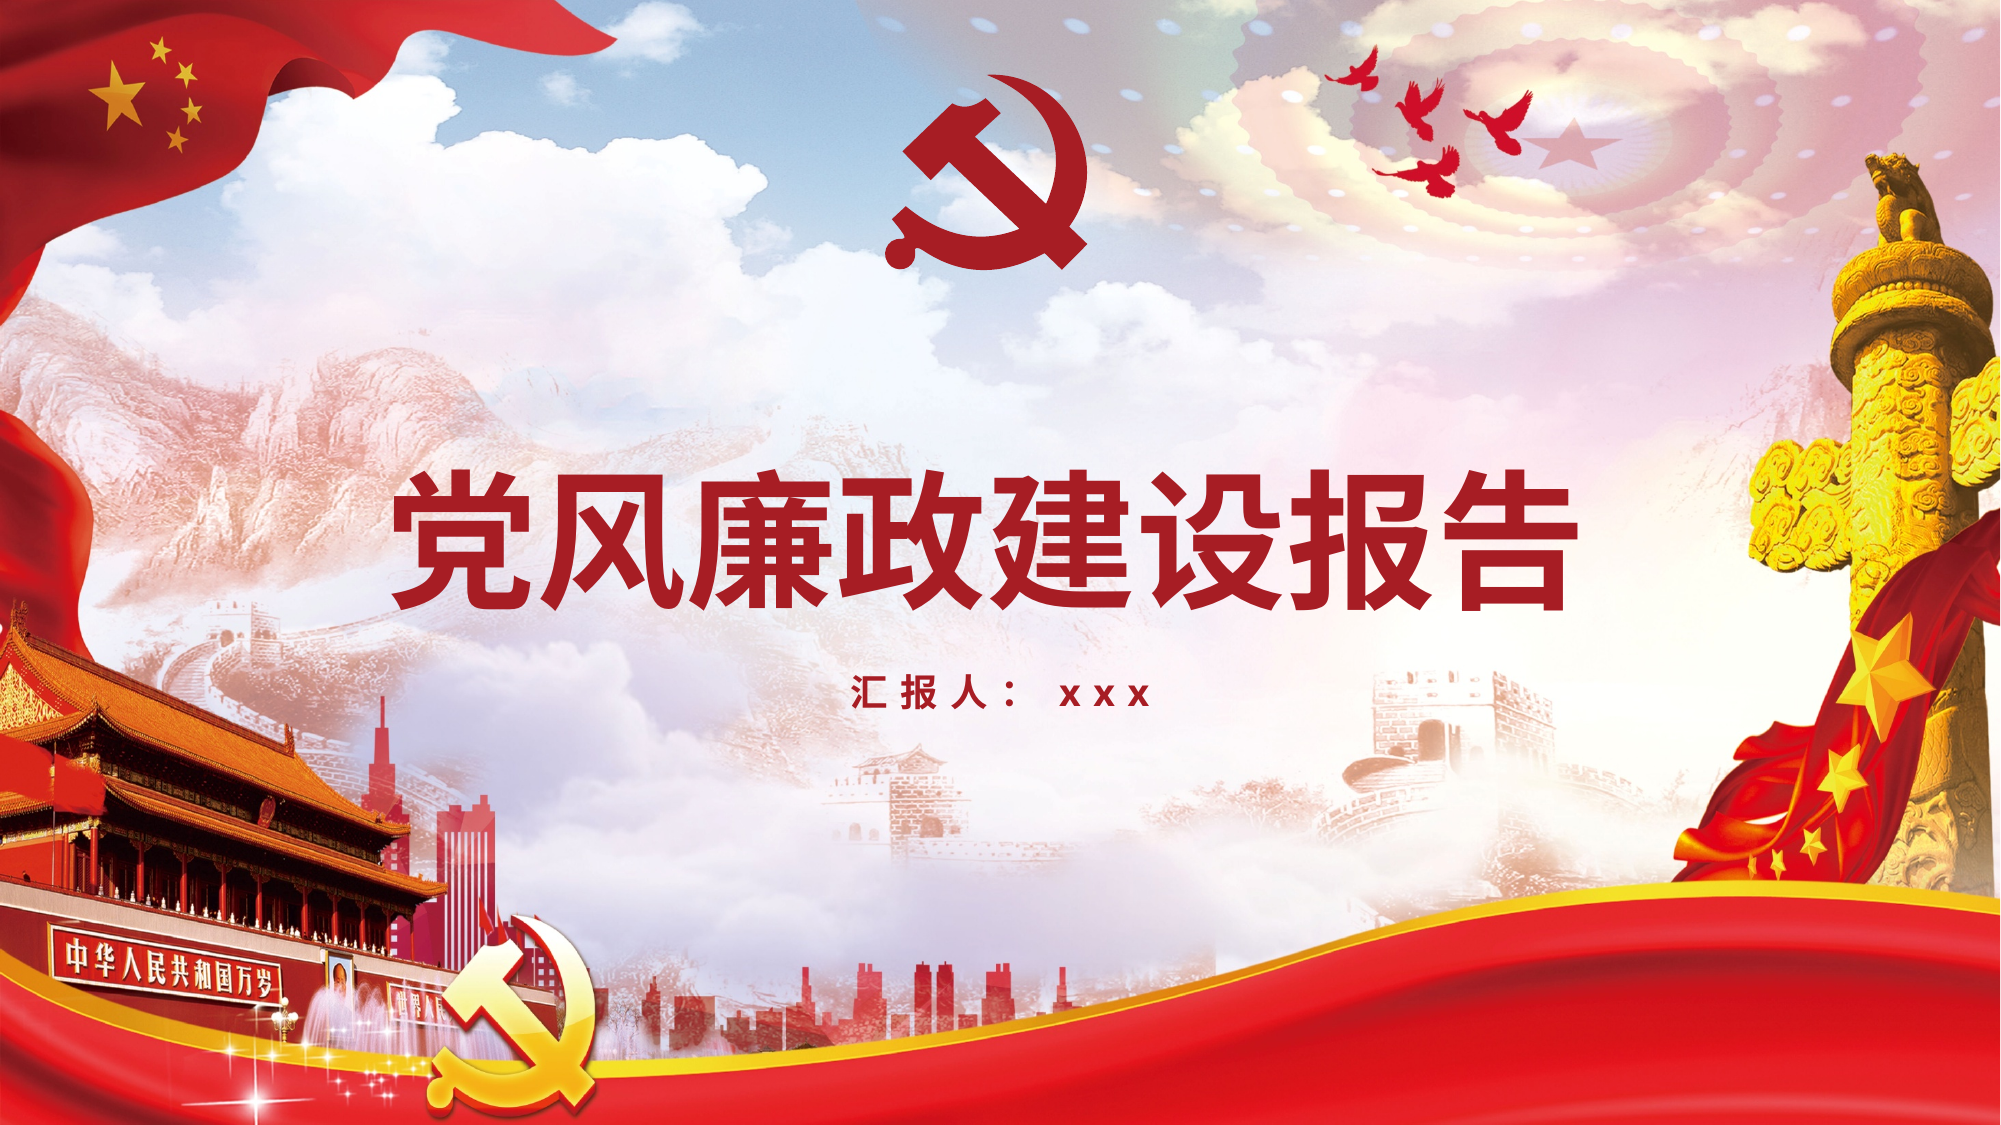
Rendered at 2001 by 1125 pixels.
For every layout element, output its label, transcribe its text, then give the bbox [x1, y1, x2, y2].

text_box 党风廉政建设报告 [237, 439, 1736, 635]
text_box [885, 74, 1088, 271]
picture [0, 0, 2001, 1125]
text_box 汇报人：xxx [835, 662, 1165, 722]
